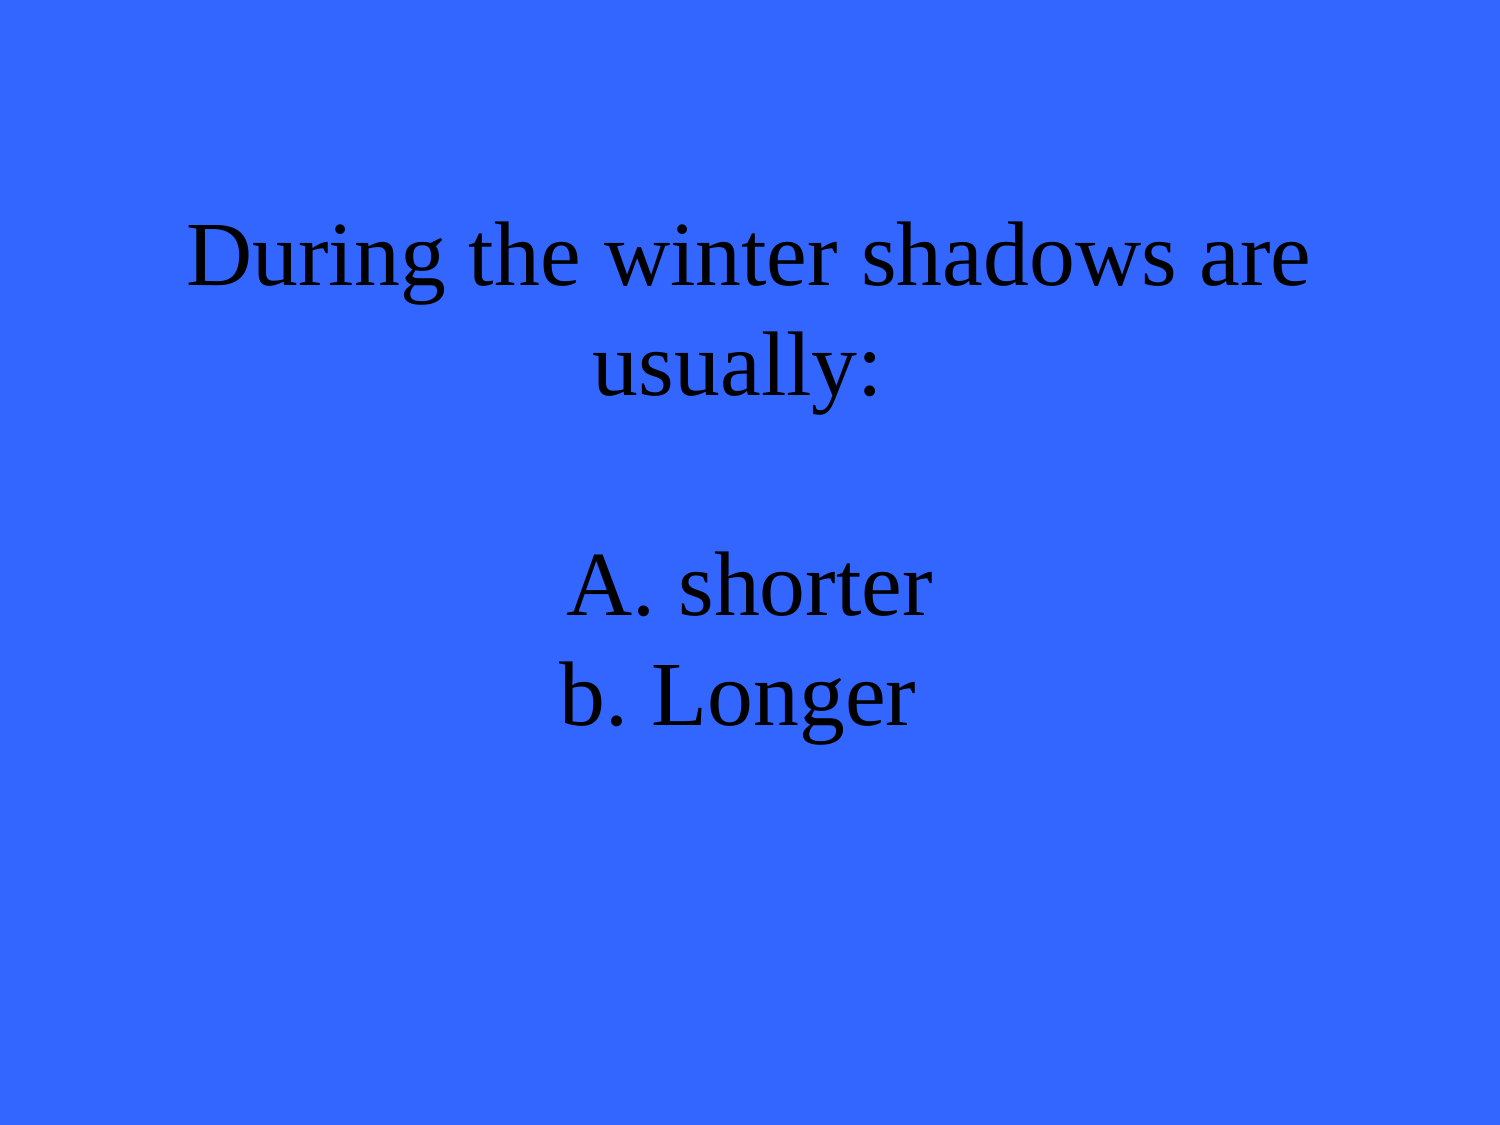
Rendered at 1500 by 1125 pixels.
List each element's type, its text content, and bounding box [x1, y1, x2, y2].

title During the winter shadows are usually: A. shorter b. Longer [112, 374, 1388, 563]
